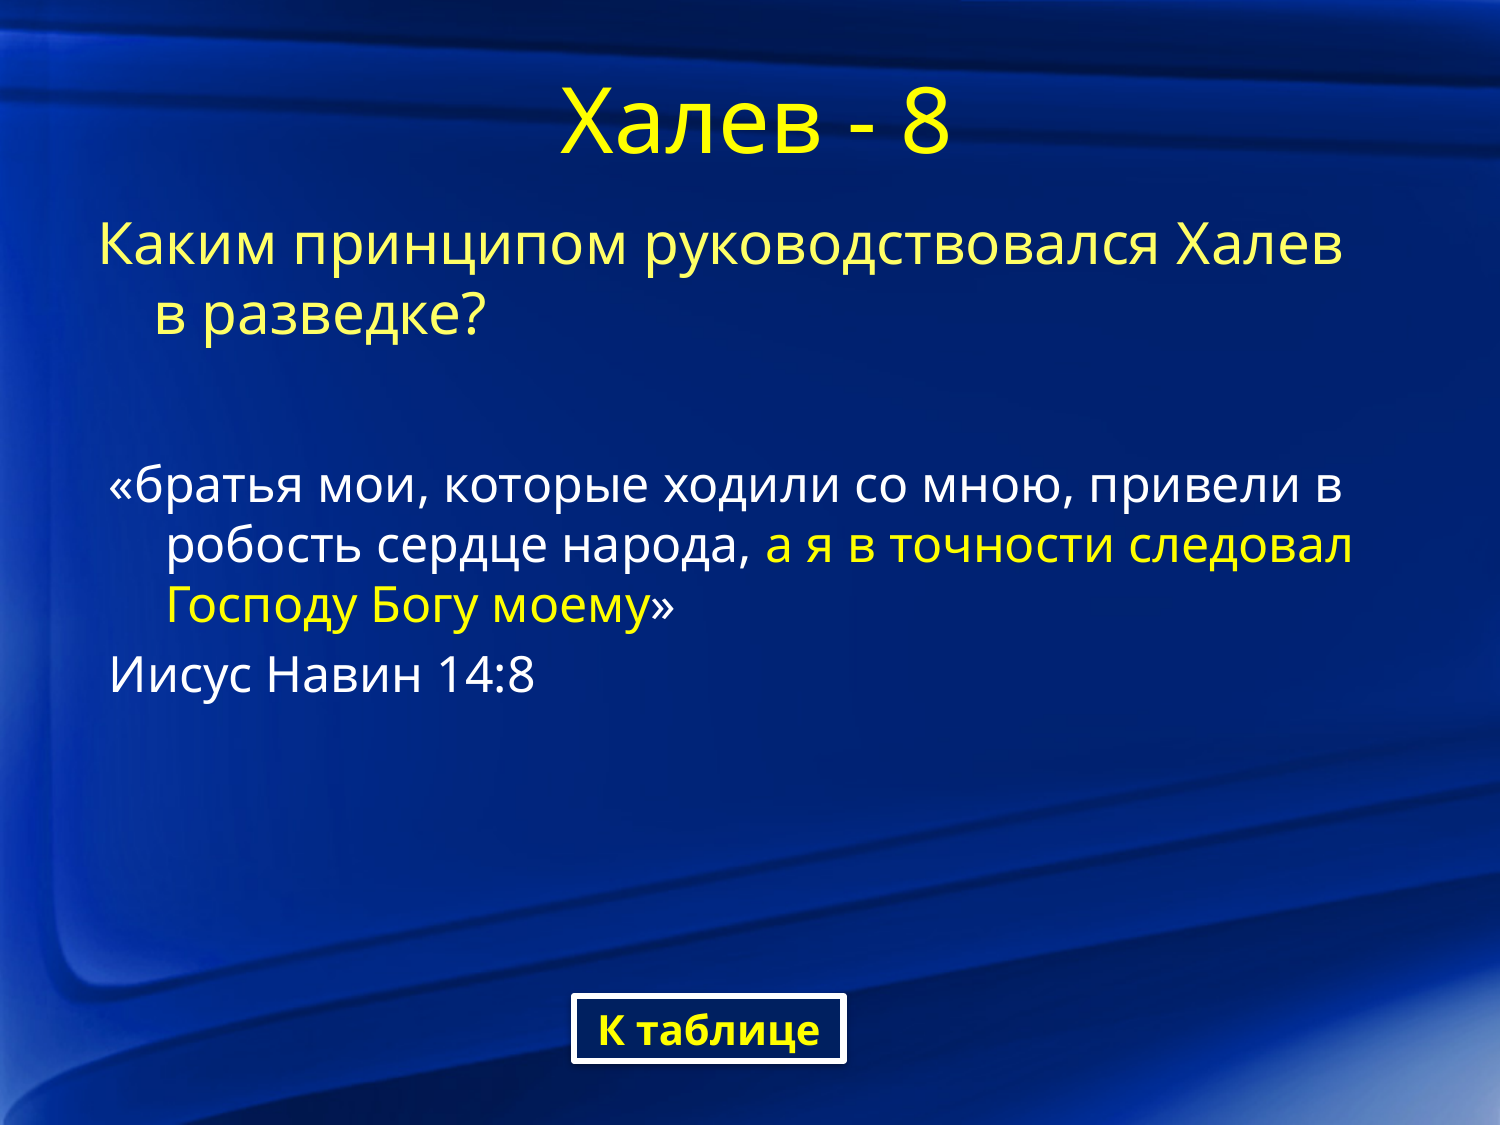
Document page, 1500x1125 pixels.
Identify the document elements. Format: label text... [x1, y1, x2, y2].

list Каким принципом руководствовался Халев в разведке? [82, 199, 1390, 387]
picture [0, 0, 1500, 1125]
title Халев - 8 [82, 23, 1432, 211]
list «братья мои, которые ходили со мною, привели в робость сердце народа, а я в точности следовал Господу Богу моему» Иисус Навин 14:8 [93, 445, 1383, 879]
text_box К таблице [571, 993, 847, 1064]
